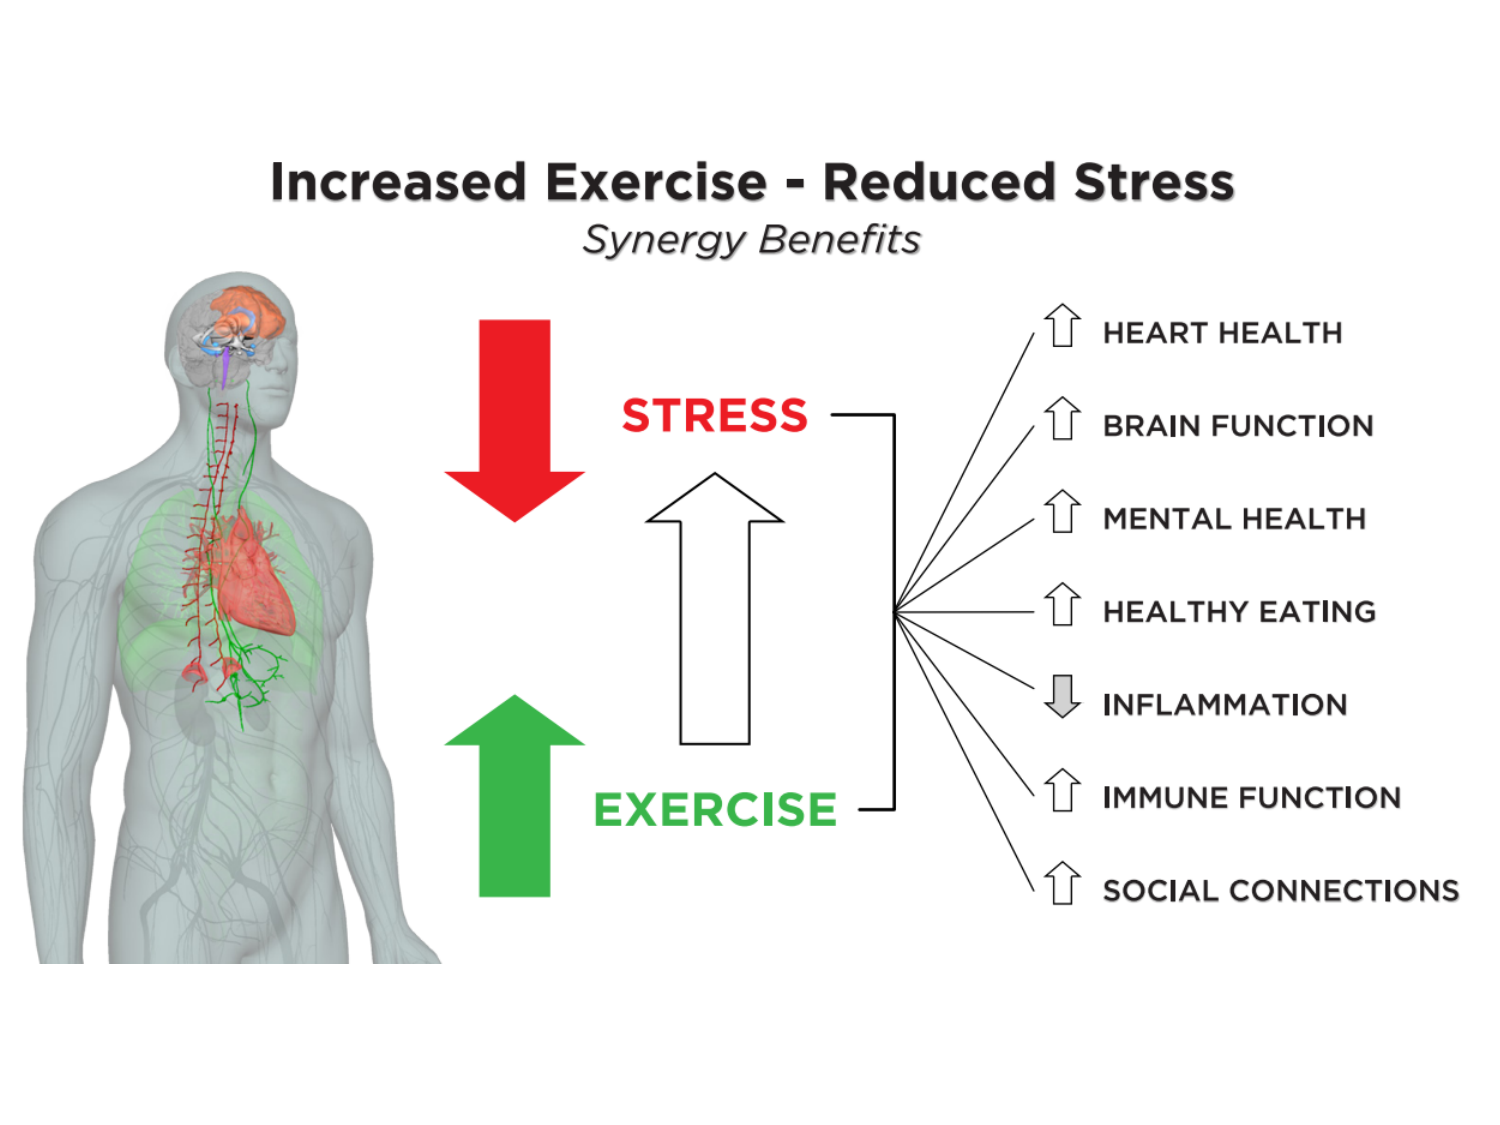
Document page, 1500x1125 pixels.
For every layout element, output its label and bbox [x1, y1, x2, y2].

picture [0, 125, 1500, 964]
